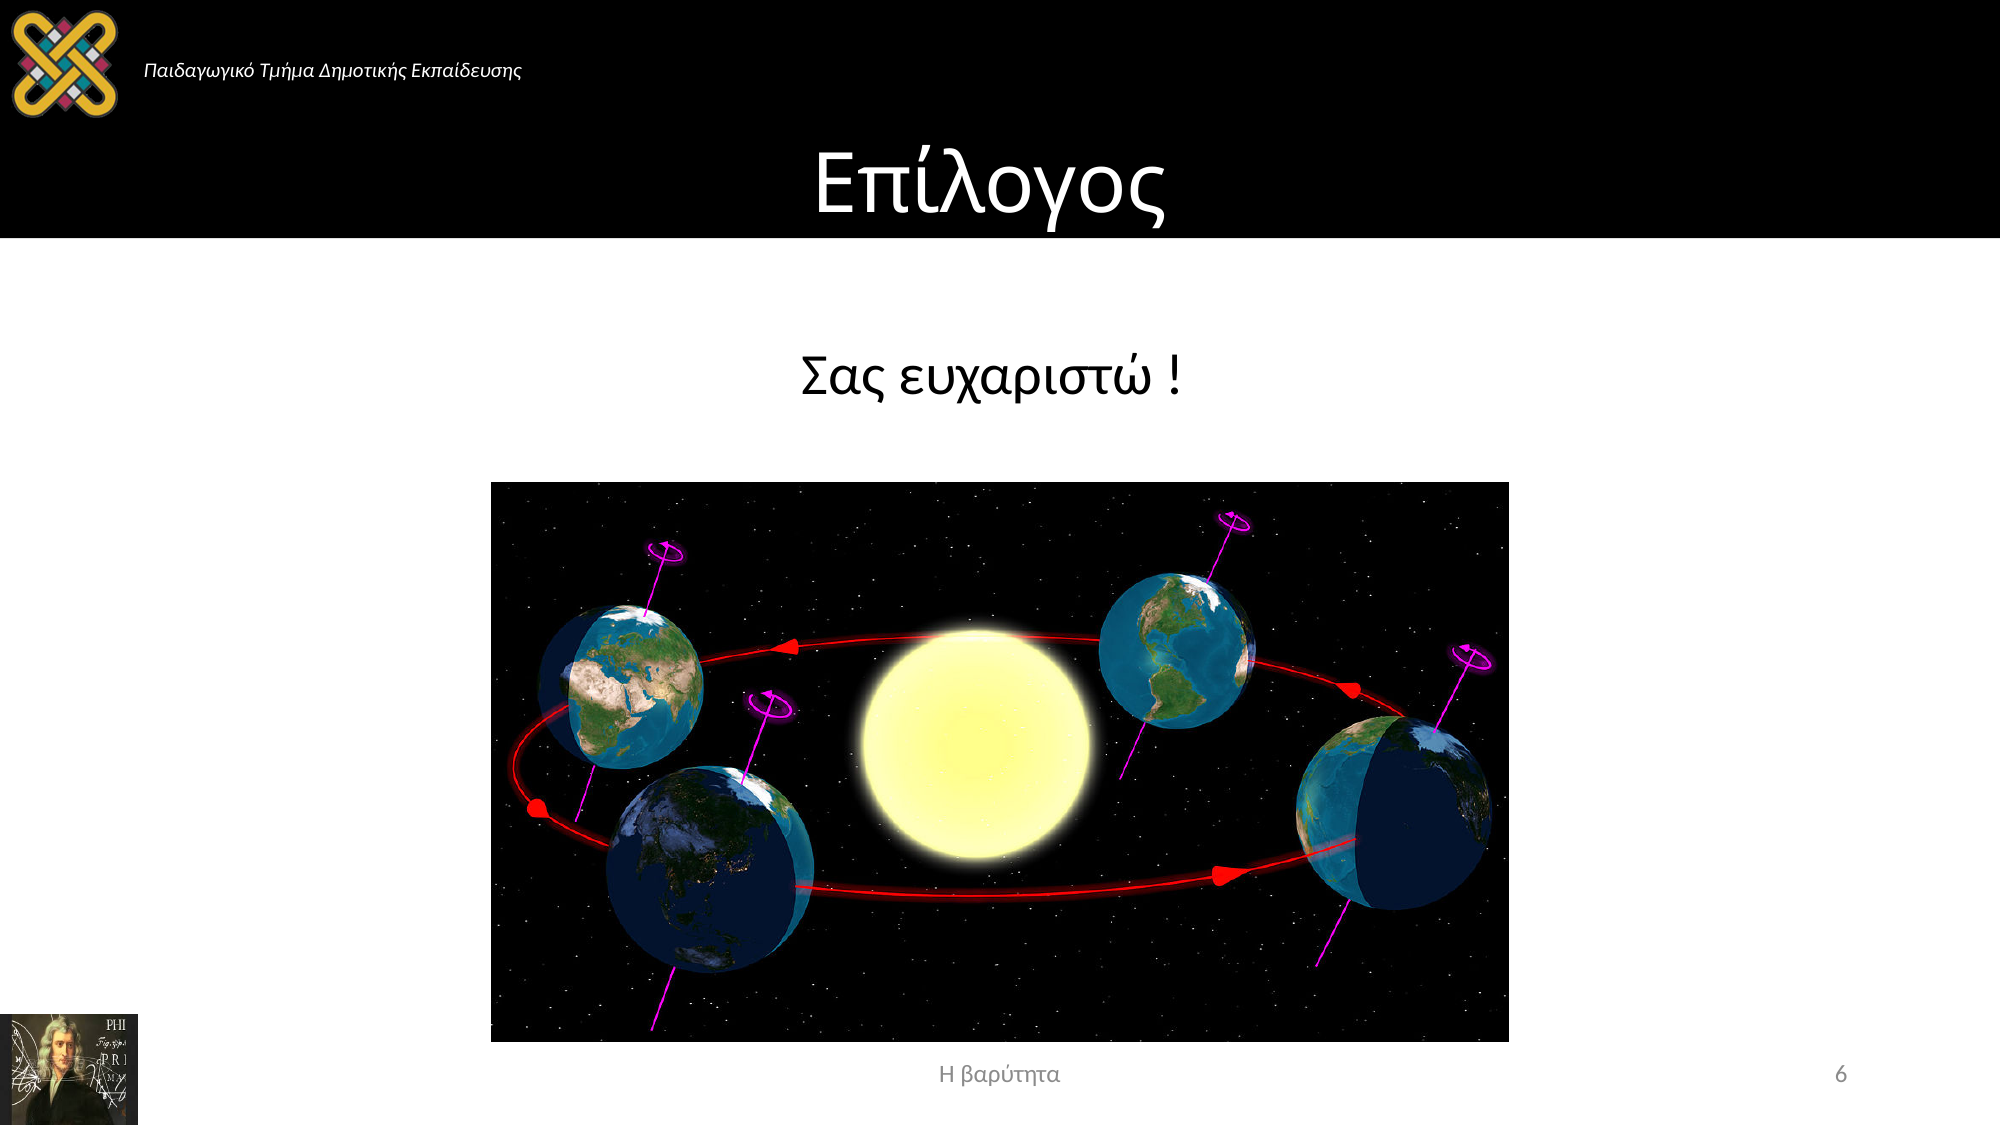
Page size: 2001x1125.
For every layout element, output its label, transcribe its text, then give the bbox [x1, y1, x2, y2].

title Επίλογος [0, 0, 2000, 239]
subtitle Σας ευχαριστώ ! [0, 336, 2000, 434]
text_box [0, 0, 581, 130]
slide_number 6 [1412, 1042, 1863, 1103]
footer Η βαρύτητα [662, 1042, 1338, 1103]
picture [491, 482, 1509, 1042]
picture [0, 1014, 138, 1125]
